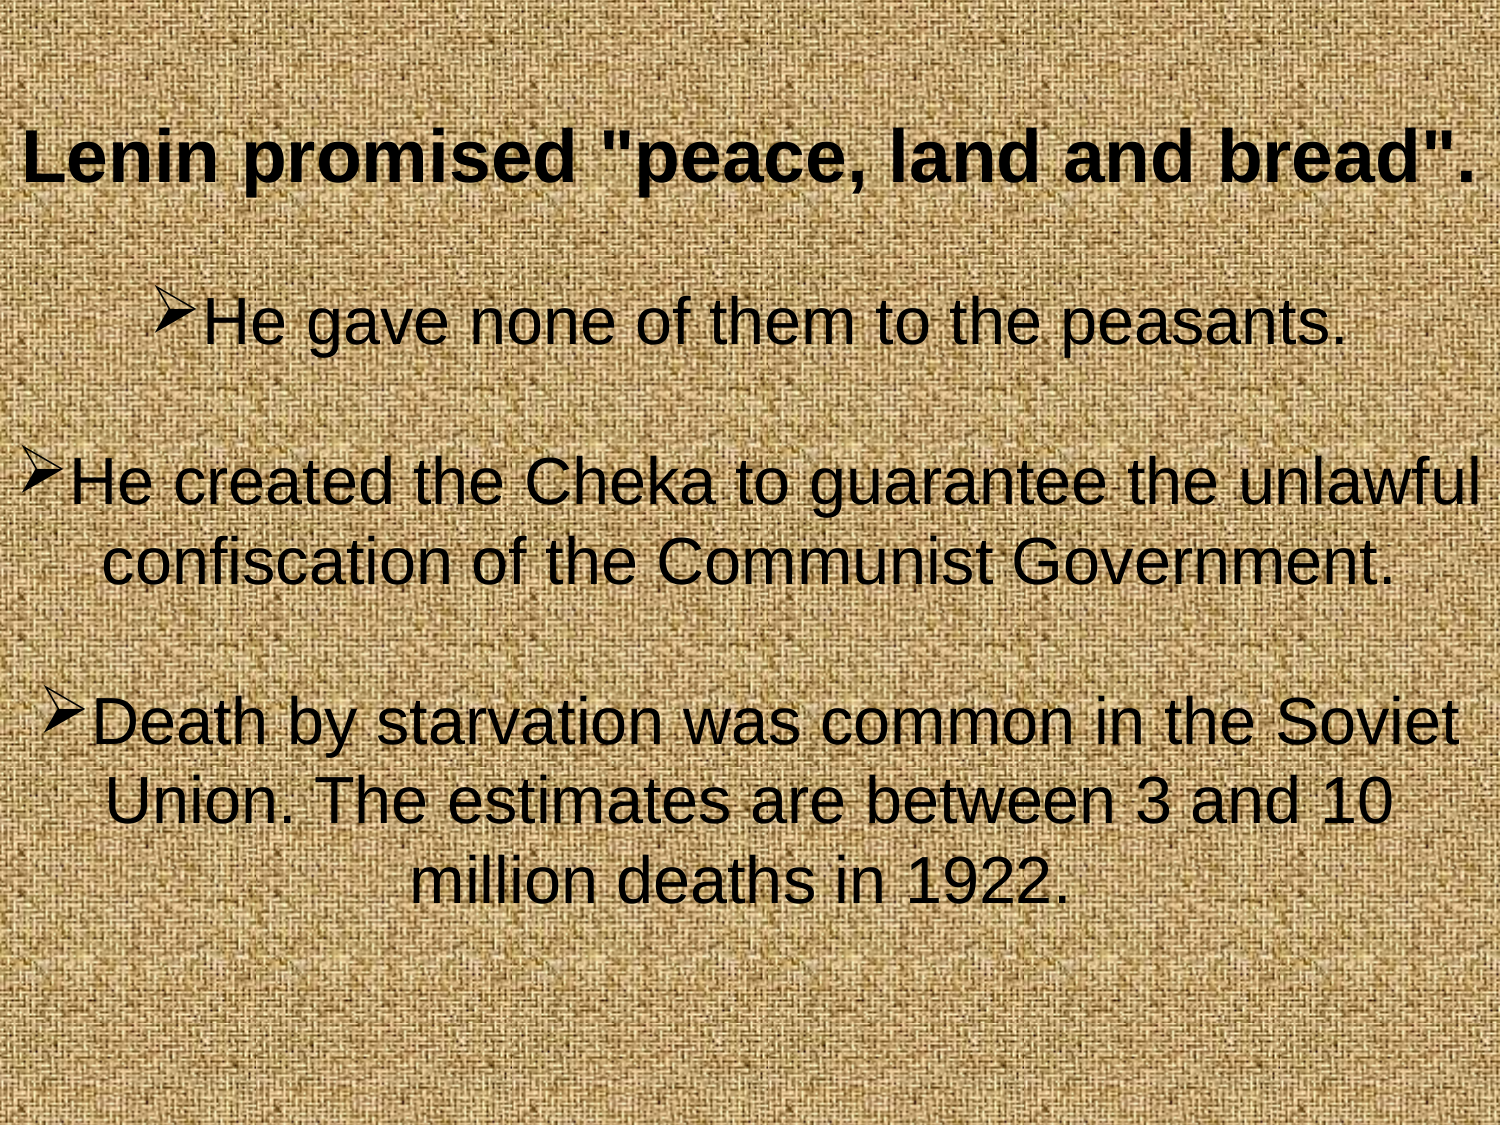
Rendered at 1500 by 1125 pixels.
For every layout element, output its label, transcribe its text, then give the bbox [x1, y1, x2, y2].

picture [0, 0, 1500, 100]
picture [0, 925, 1500, 1125]
text_box Lenin promised "peace, land and bread". He gave none of them to the peasants. He created the Cheka to guarantee the unlawful confiscation of the Communist Government. Death by starvation was common in the Soviet Union. The estimates are between 3 and 10 million deaths in 1922. [0, 100, 1500, 925]
